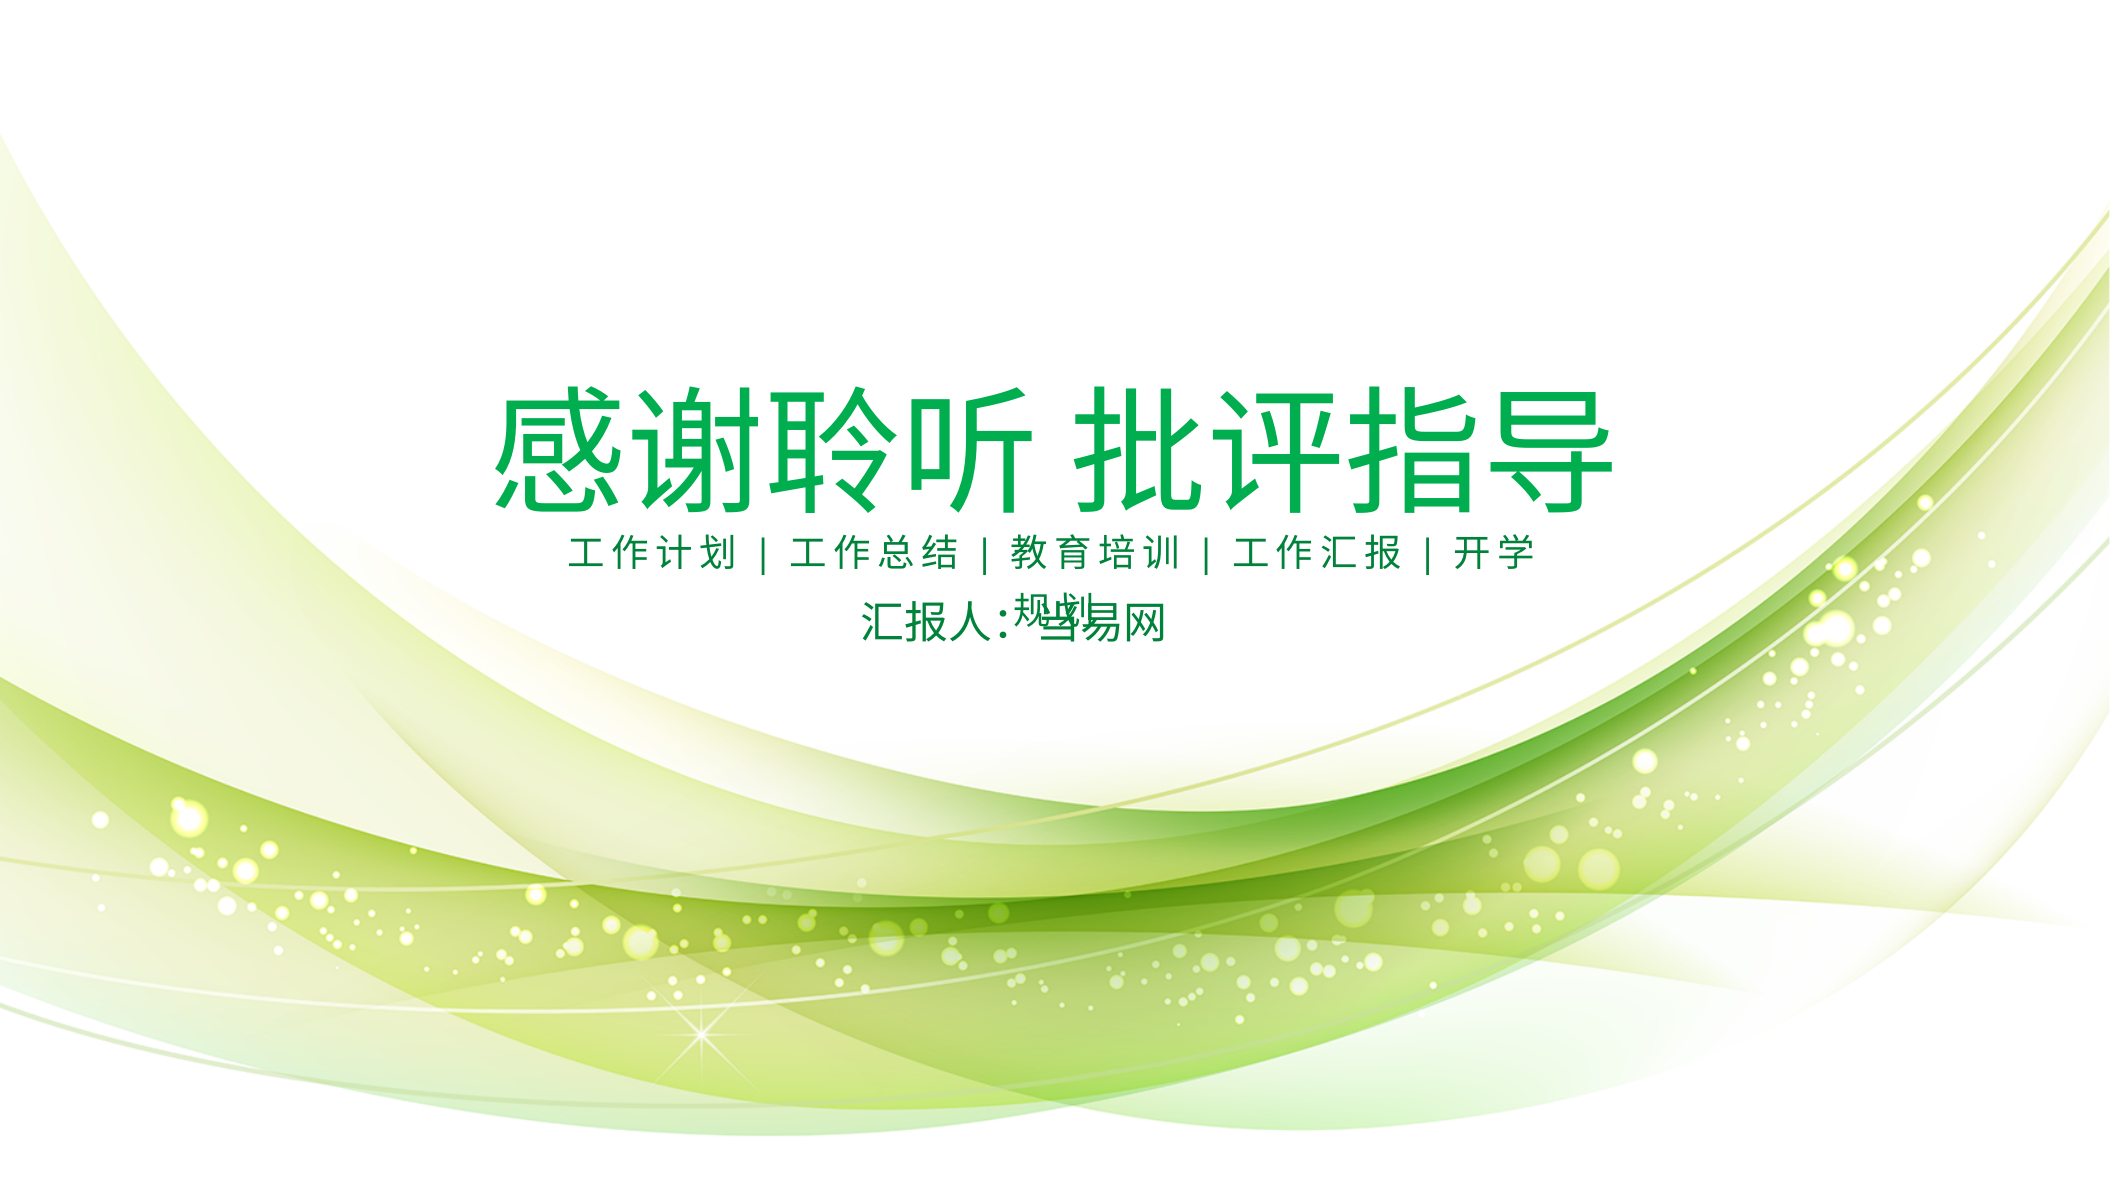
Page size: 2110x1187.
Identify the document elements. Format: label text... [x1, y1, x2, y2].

text_box [0, 0, 2110, 1187]
text_box 汇报人：当易网 [760, 571, 1268, 655]
text_box 感谢聆听 批评指导 [406, 307, 1703, 537]
text_box 工作计划|工作总结|教育培训|工作汇报|开学规划 [538, 537, 1571, 640]
